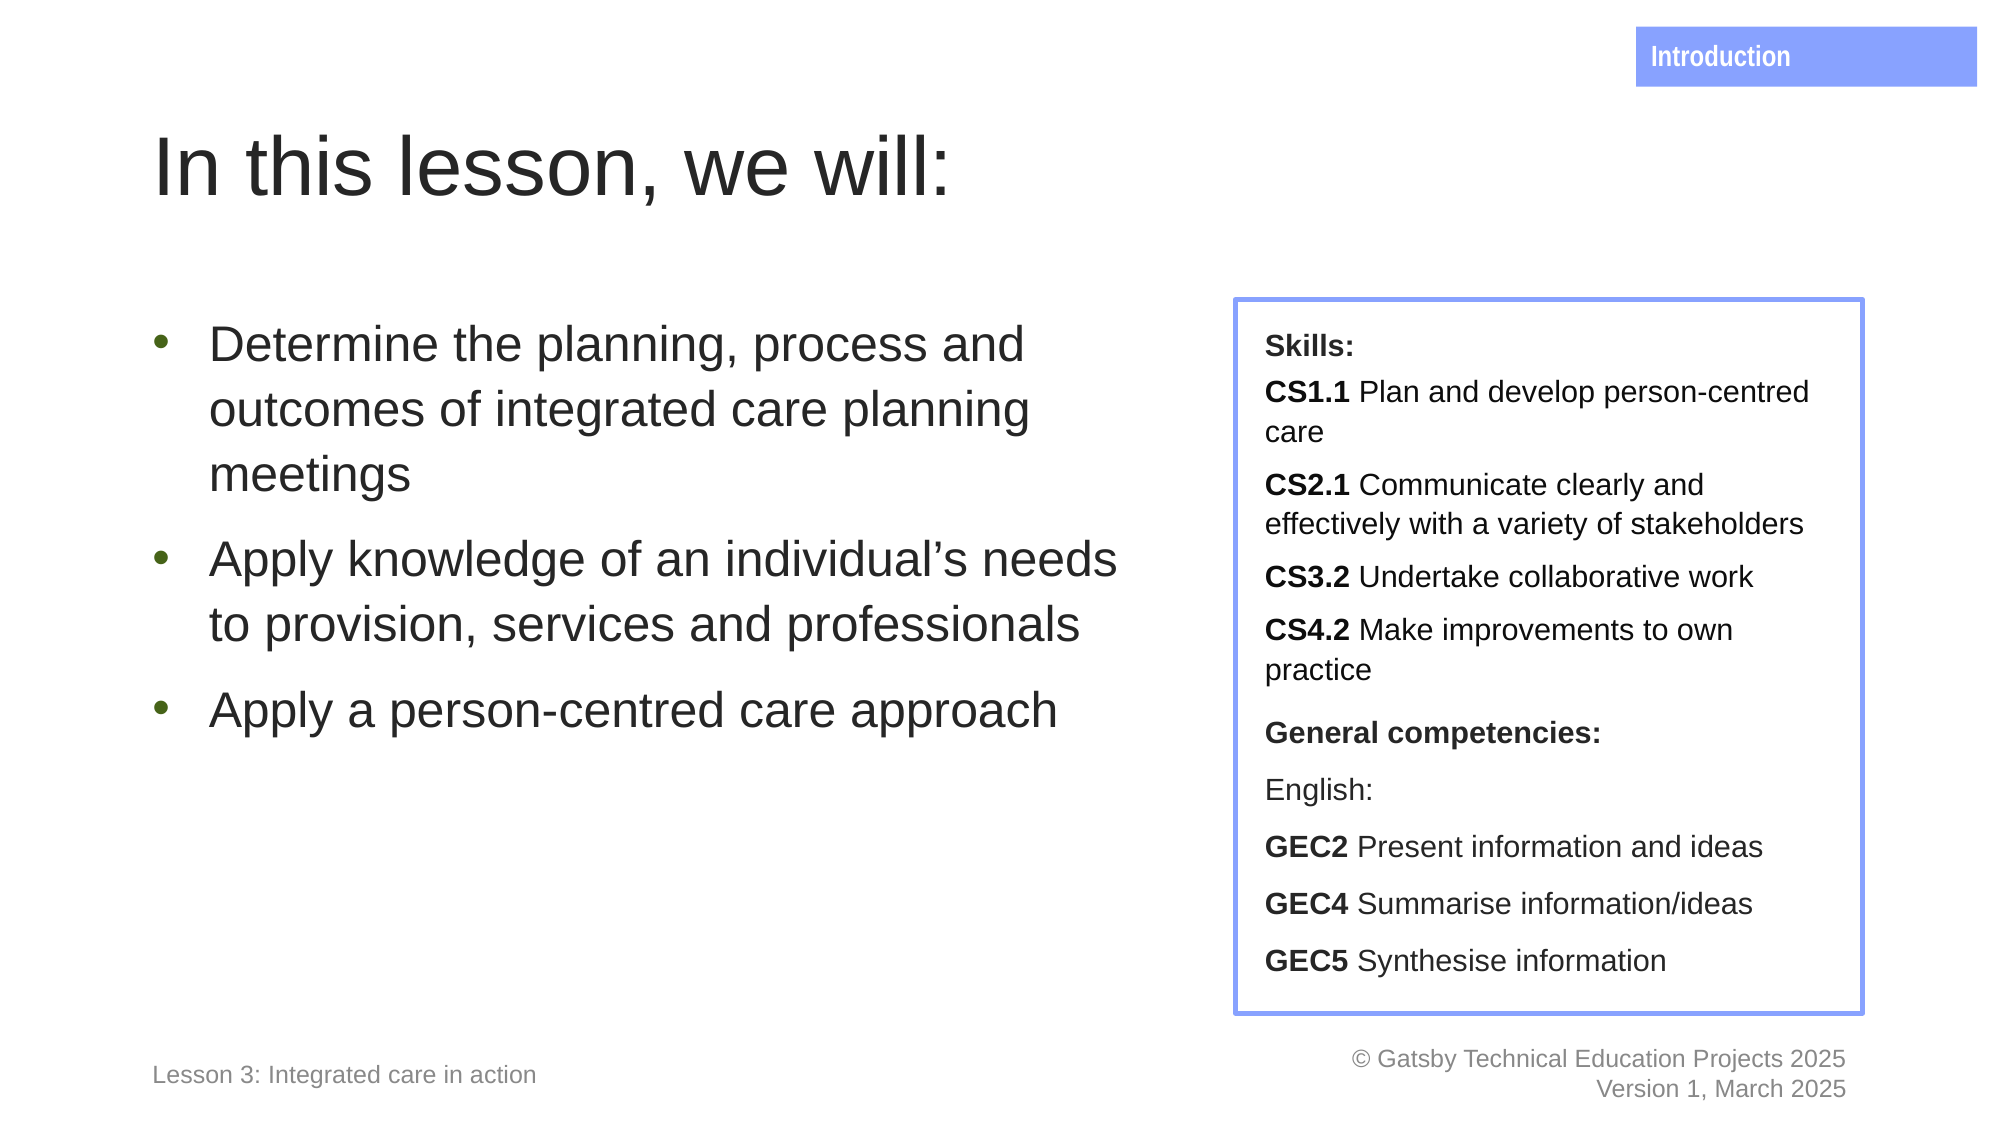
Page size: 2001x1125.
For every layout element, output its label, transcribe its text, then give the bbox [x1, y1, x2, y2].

list Skills: CS1.1 Plan and develop person-centred care CS2.1 Communicate clearly and effectively with a variety of stakeholders CS3.2 Undertake collaborative work CS4.2 Make improvements to own practice General competencies: English: GEC2 Present information and ideas GEC4 Summarise information/ideas GEC5 Synthesise information [1233, 297, 1865, 1016]
list Introduction [1636, 26, 1978, 87]
list Lesson 3: Integrated care in action [137, 1042, 829, 1103]
list Determine the planning, process and outcomes of integrated care planning meetings Apply knowledge of an individual’s needs to provision, services and professionals Apply a person-centred care approach [137, 299, 1188, 1014]
title In this lesson, we will: [137, 59, 1863, 278]
